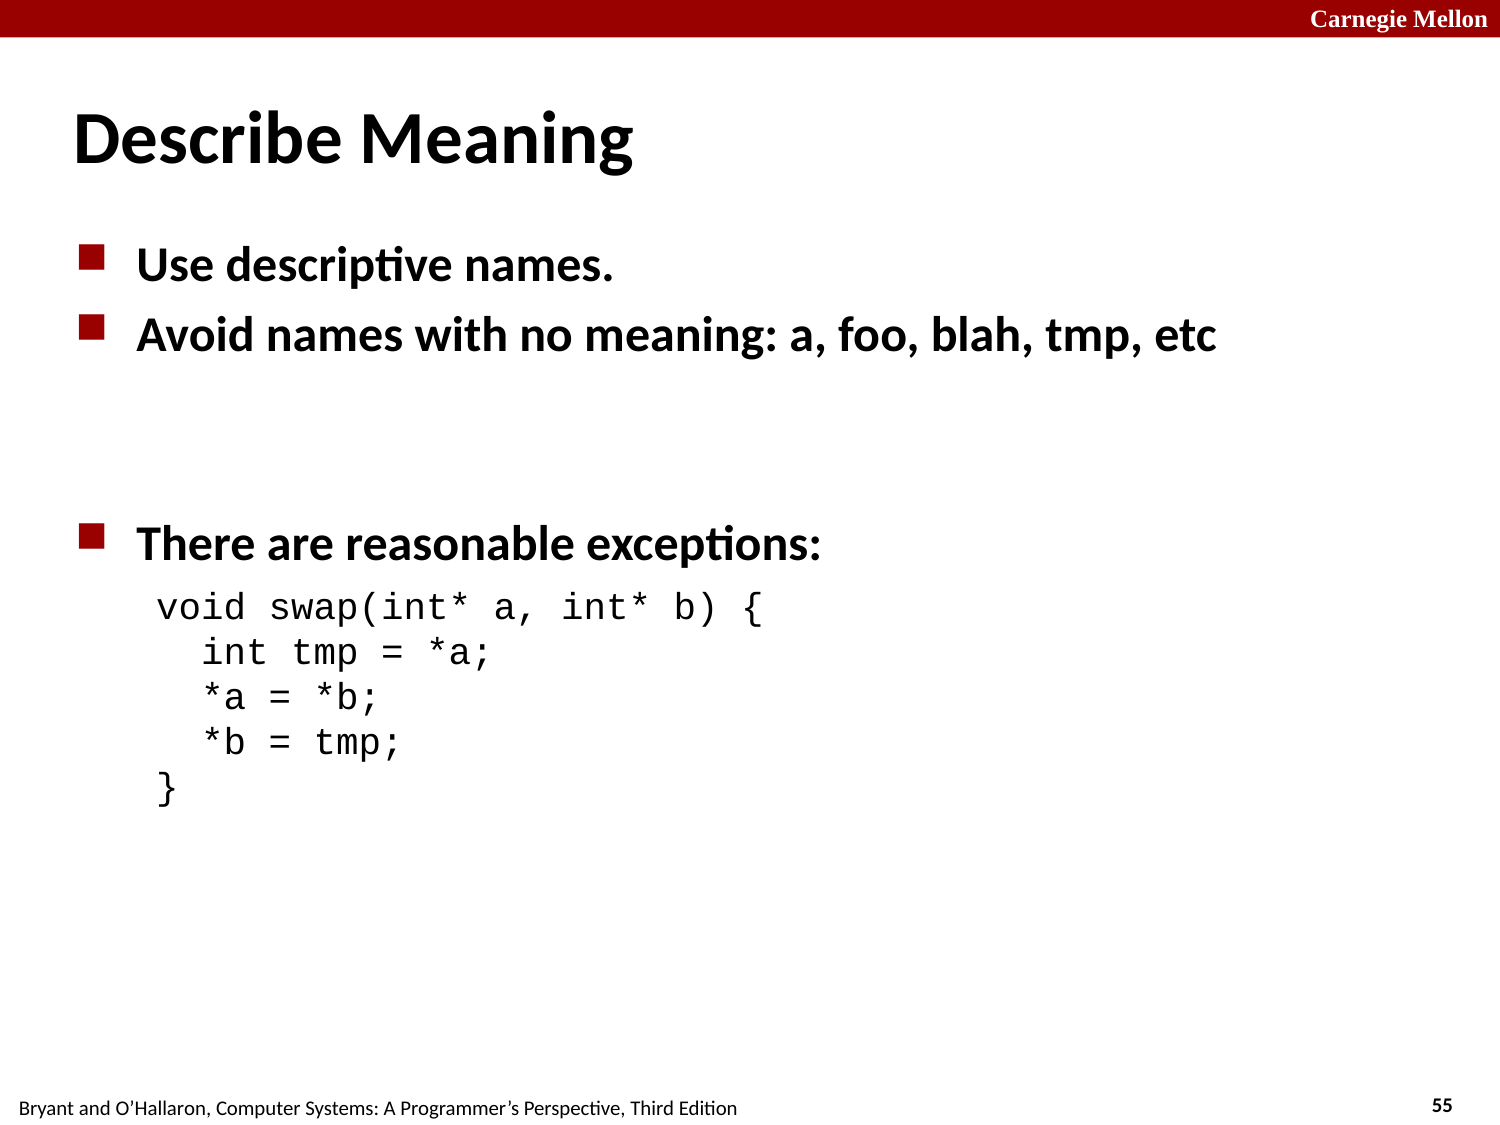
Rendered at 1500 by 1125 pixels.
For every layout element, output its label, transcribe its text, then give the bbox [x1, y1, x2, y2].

title Describe Meaning [58, 71, 1305, 197]
list Use descriptive names. Avoid names with no meaning: a, foo, blah, tmp, etc There are reasonable exceptions: [64, 223, 1361, 1040]
text_box void swap(int* a, int* b) { int tmp = *a; *a = *b; *b = tmp; } [141, 574, 779, 814]
